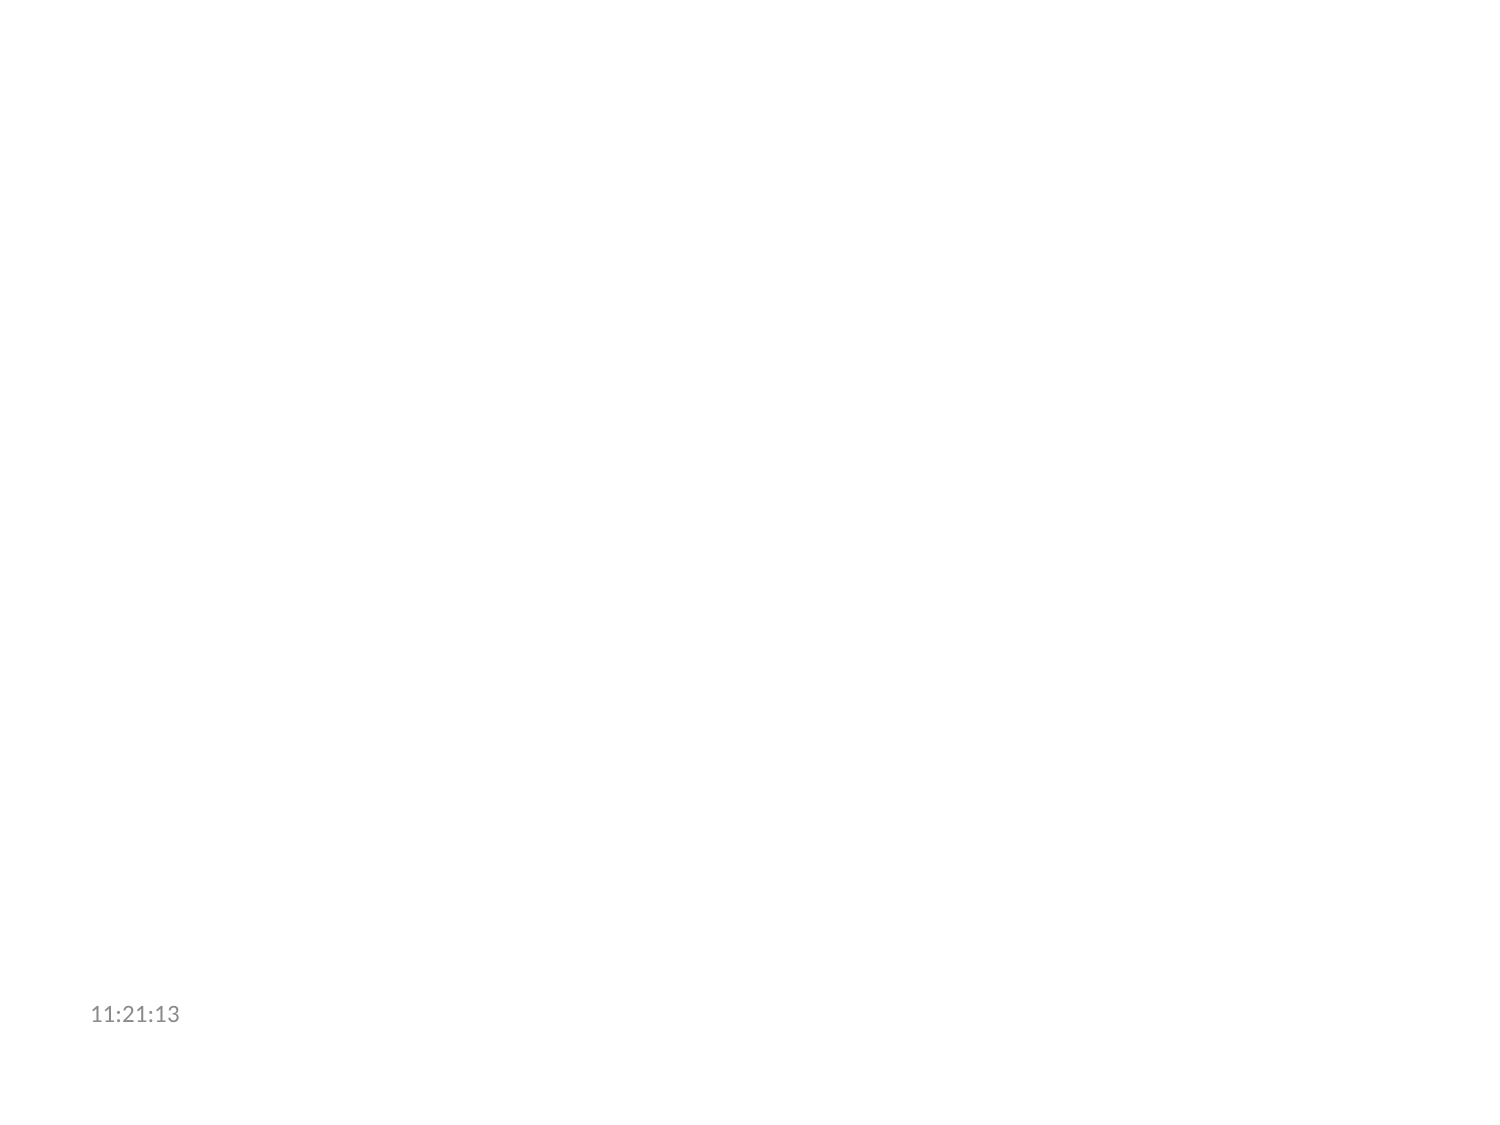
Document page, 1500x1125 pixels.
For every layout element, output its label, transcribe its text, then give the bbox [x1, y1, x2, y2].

text_box 15:35:09 [75, 982, 425, 1043]
